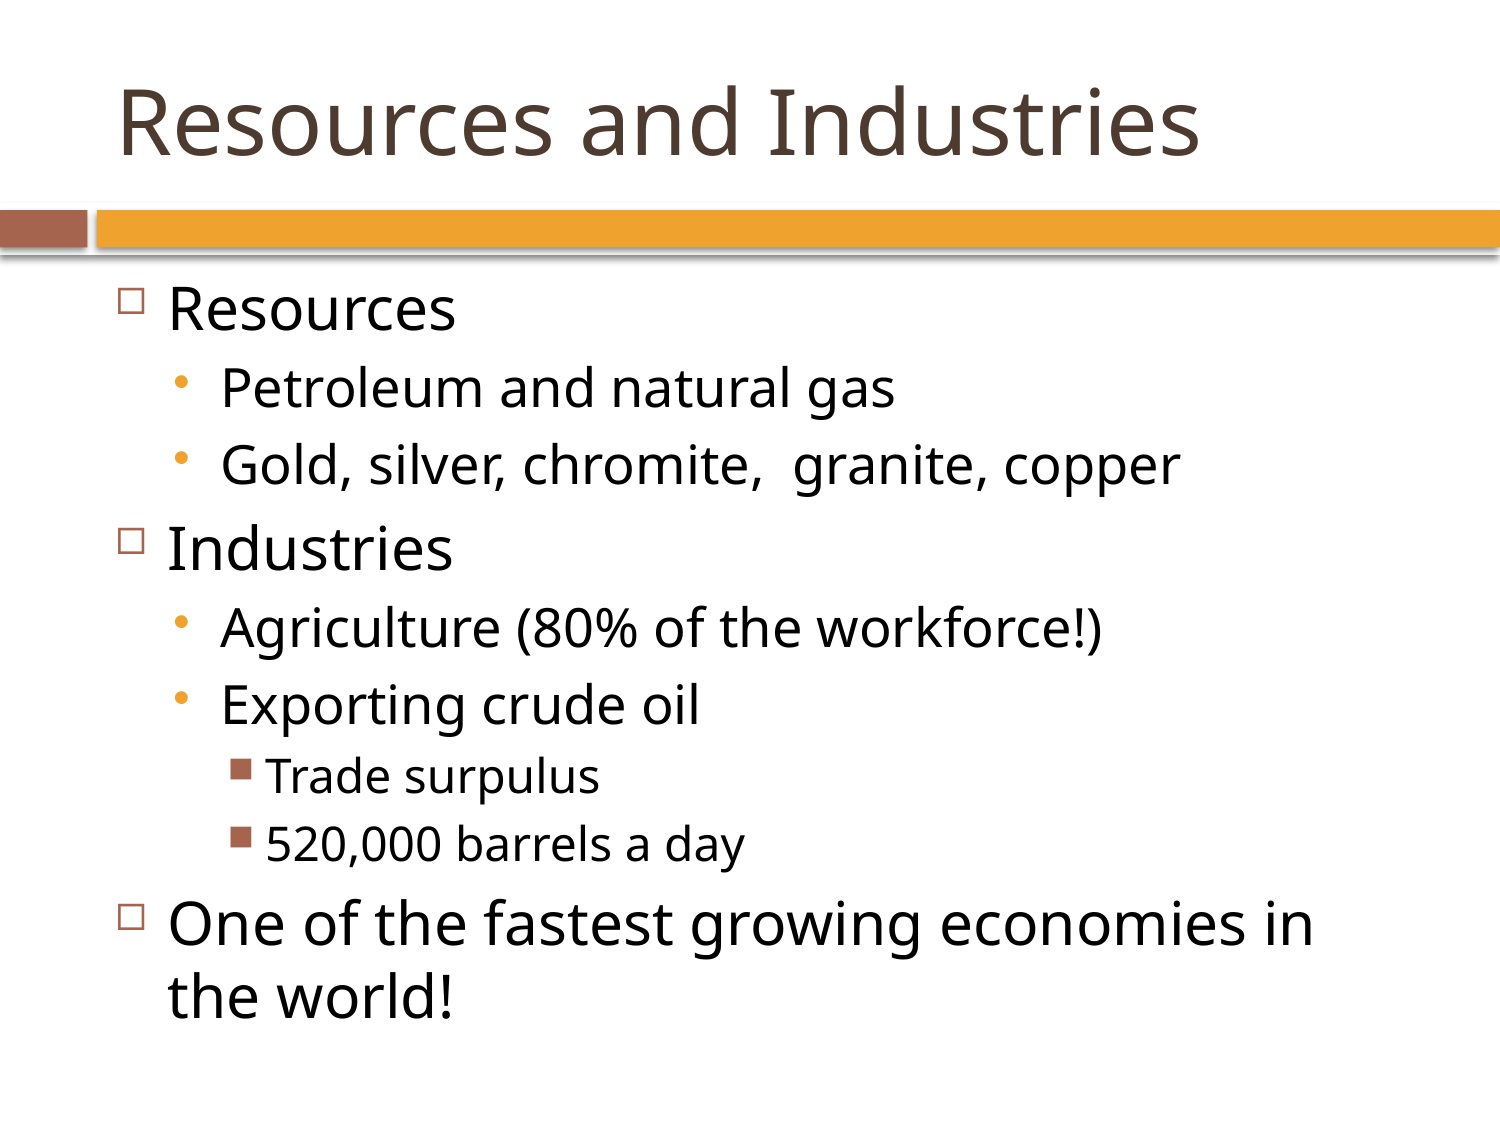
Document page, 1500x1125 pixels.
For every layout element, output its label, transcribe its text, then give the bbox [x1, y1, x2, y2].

list Resources Petroleum and natural gas Gold, silver, chromite, granite, copper Industries Agriculture (80% of the workforce!) Exporting crude oil Trade surpulus 520,000 barrels a day One of the fastest growing economies in the world! [100, 262, 1438, 1000]
title Resources and Industries [100, 37, 1438, 200]
